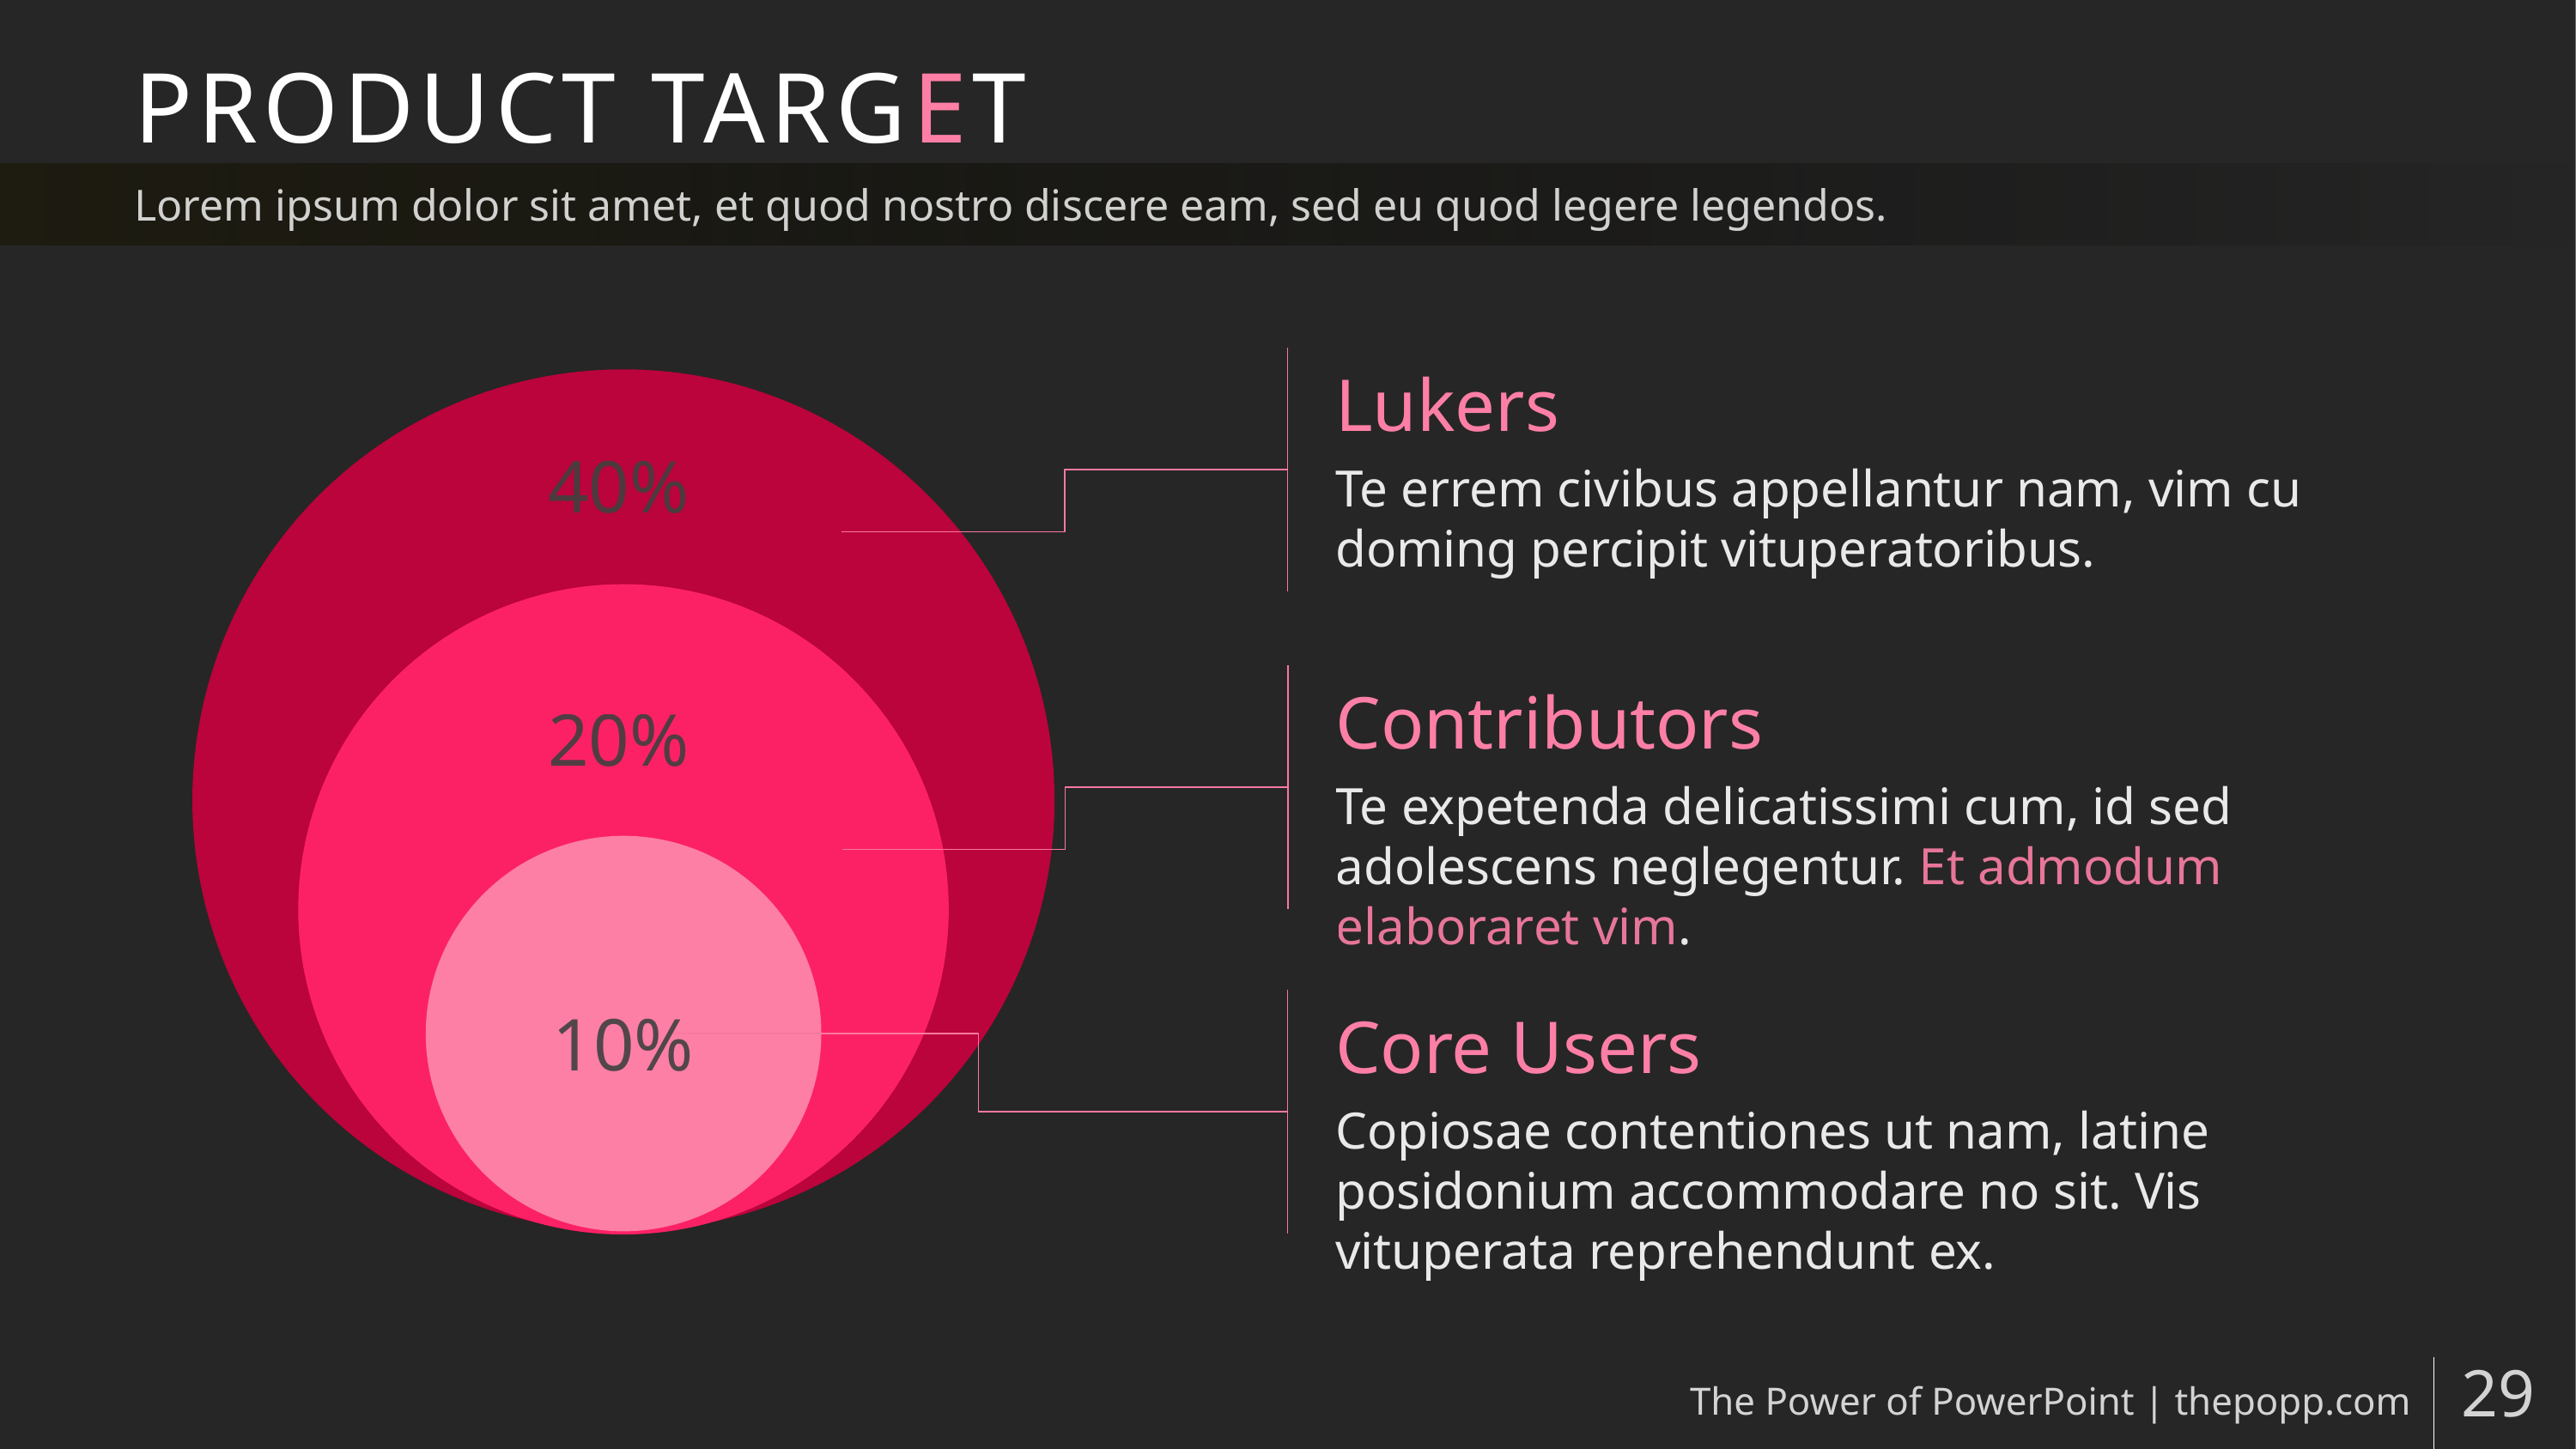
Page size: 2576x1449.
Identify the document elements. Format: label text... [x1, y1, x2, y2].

slide_number 29 [2438, 1357, 2576, 1434]
list Copiosae contentiones ut nam, latine posidonium accommodare no sit. Vis vituperata reprehendunt ex. [1312, 1087, 2434, 1260]
list Core Users [1312, 978, 2434, 1087]
list Te errem civibus appellantur nam, vim cu doming percipit vituperatoribus. [1312, 445, 2434, 618]
list Lorem ipsum dolor sit amet, et quod nostro discere eam, sed eu quod legere legendos. [111, 167, 2404, 248]
list Lukers [1312, 336, 2434, 445]
footer The Power of PowerPoint | thepopp.com [922, 1356, 2434, 1434]
list 10% [430, 984, 817, 1100]
list Contributors [1313, 653, 2435, 762]
list Te expetenda delicatissimi cum, id sed adolescens neglegentur. Et admodum elaboraret vim. [1313, 762, 2435, 936]
list 40% [425, 427, 811, 543]
title PRODUCT TARGET [111, 0, 2430, 174]
list 20% [425, 680, 811, 796]
